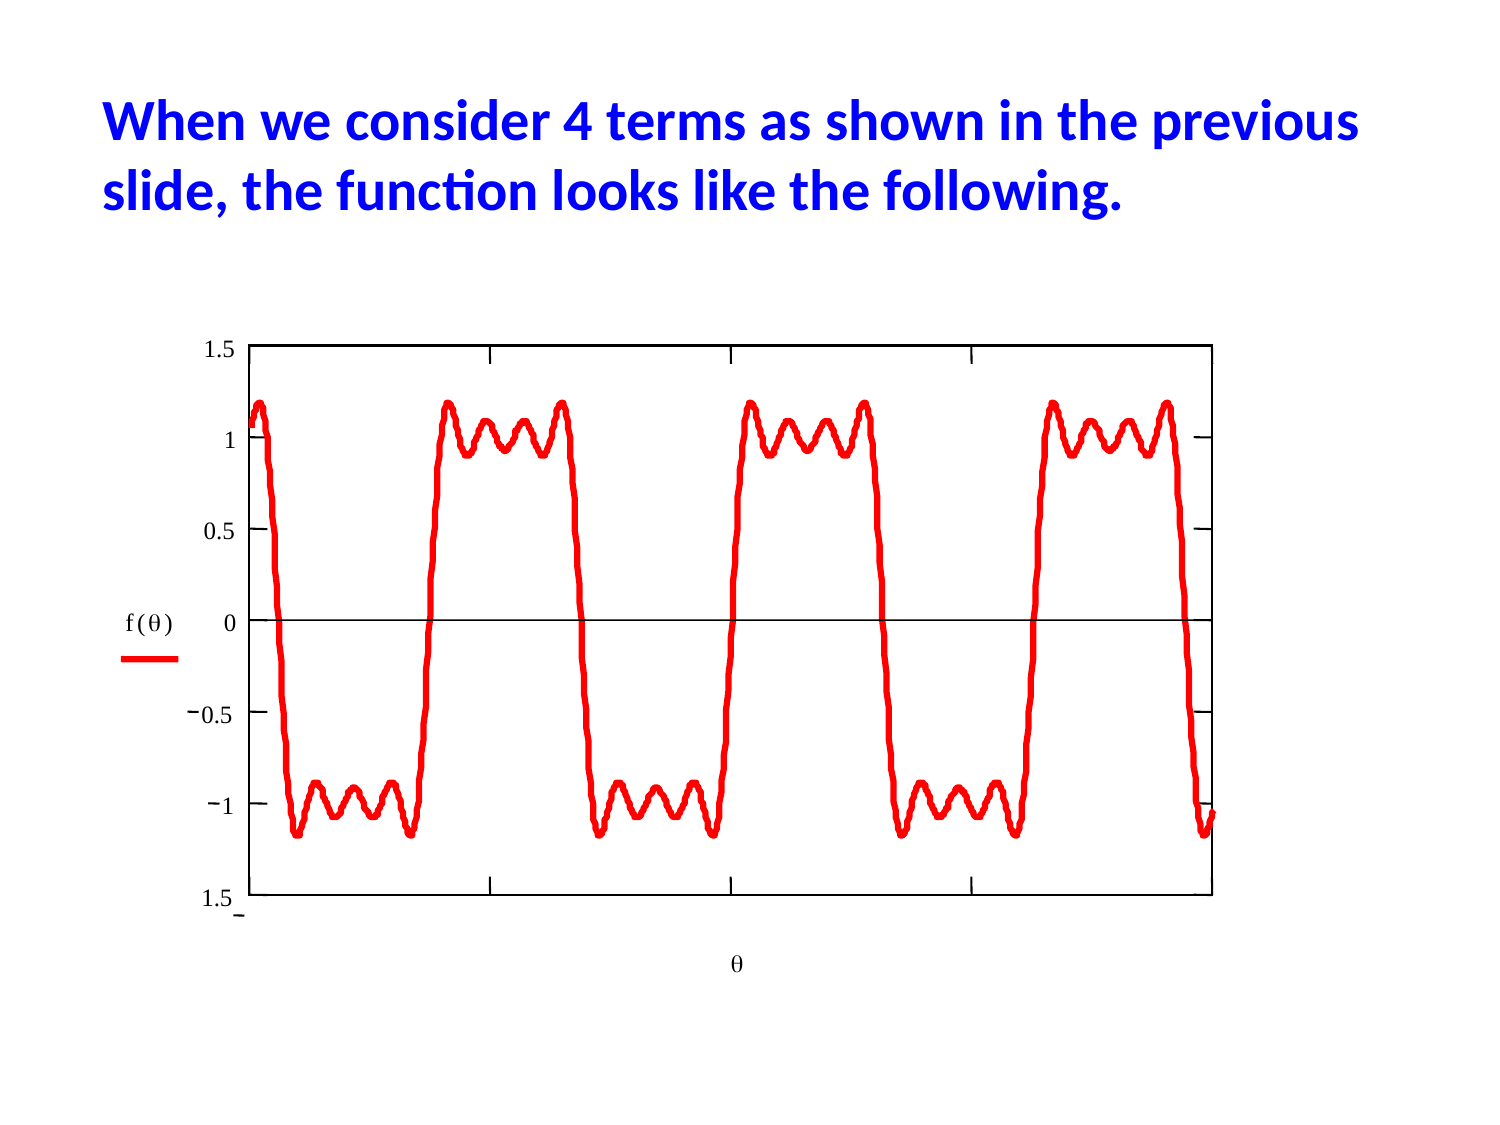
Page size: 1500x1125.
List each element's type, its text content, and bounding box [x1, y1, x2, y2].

text_box When we consider 4 terms as shown in the previous slide, the function looks like the following. [87, 74, 1425, 230]
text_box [49, 299, 1286, 996]
